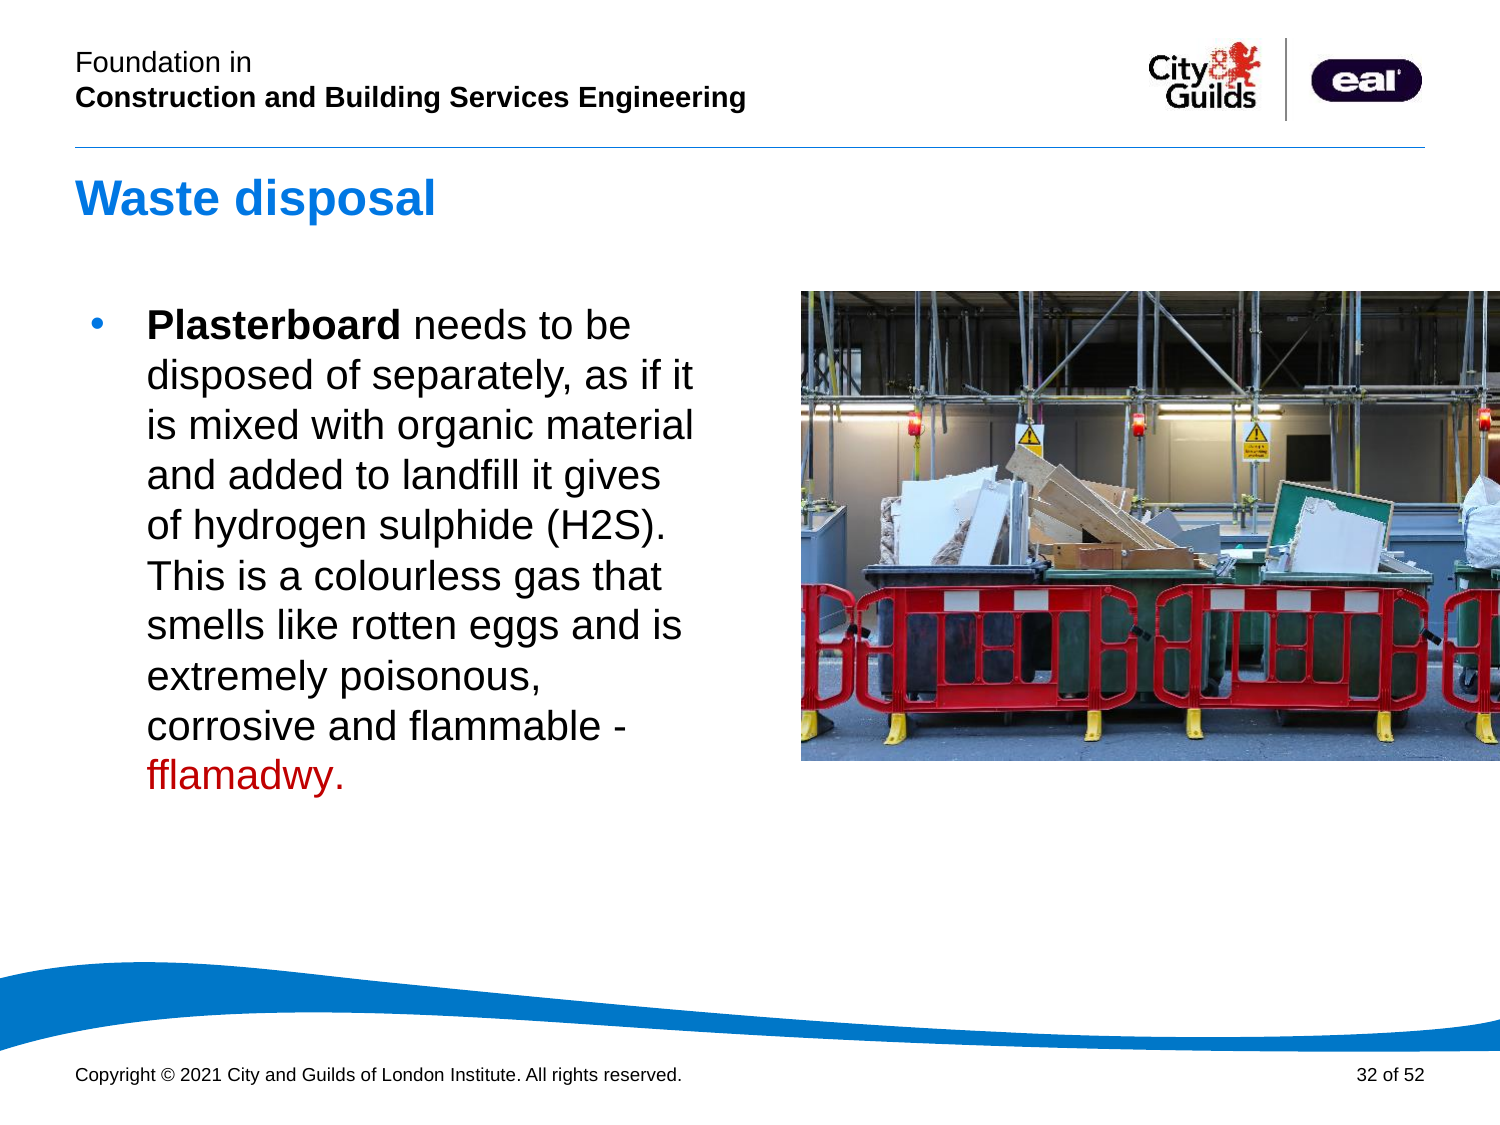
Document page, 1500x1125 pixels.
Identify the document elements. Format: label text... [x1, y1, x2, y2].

title Waste disposal [74, 165, 1426, 229]
picture [1149, 38, 1422, 121]
picture [801, 291, 1500, 761]
text_box Plasterboard needs to be disposed of separately, as if it is mixed with organic material and added to landfill it gives of hydrogen sulphide (H2S). This is a colourless gas that smells like rotten eggs and is extremely poisonous, corrosive and flammable - fflamadwy. [75, 290, 715, 806]
